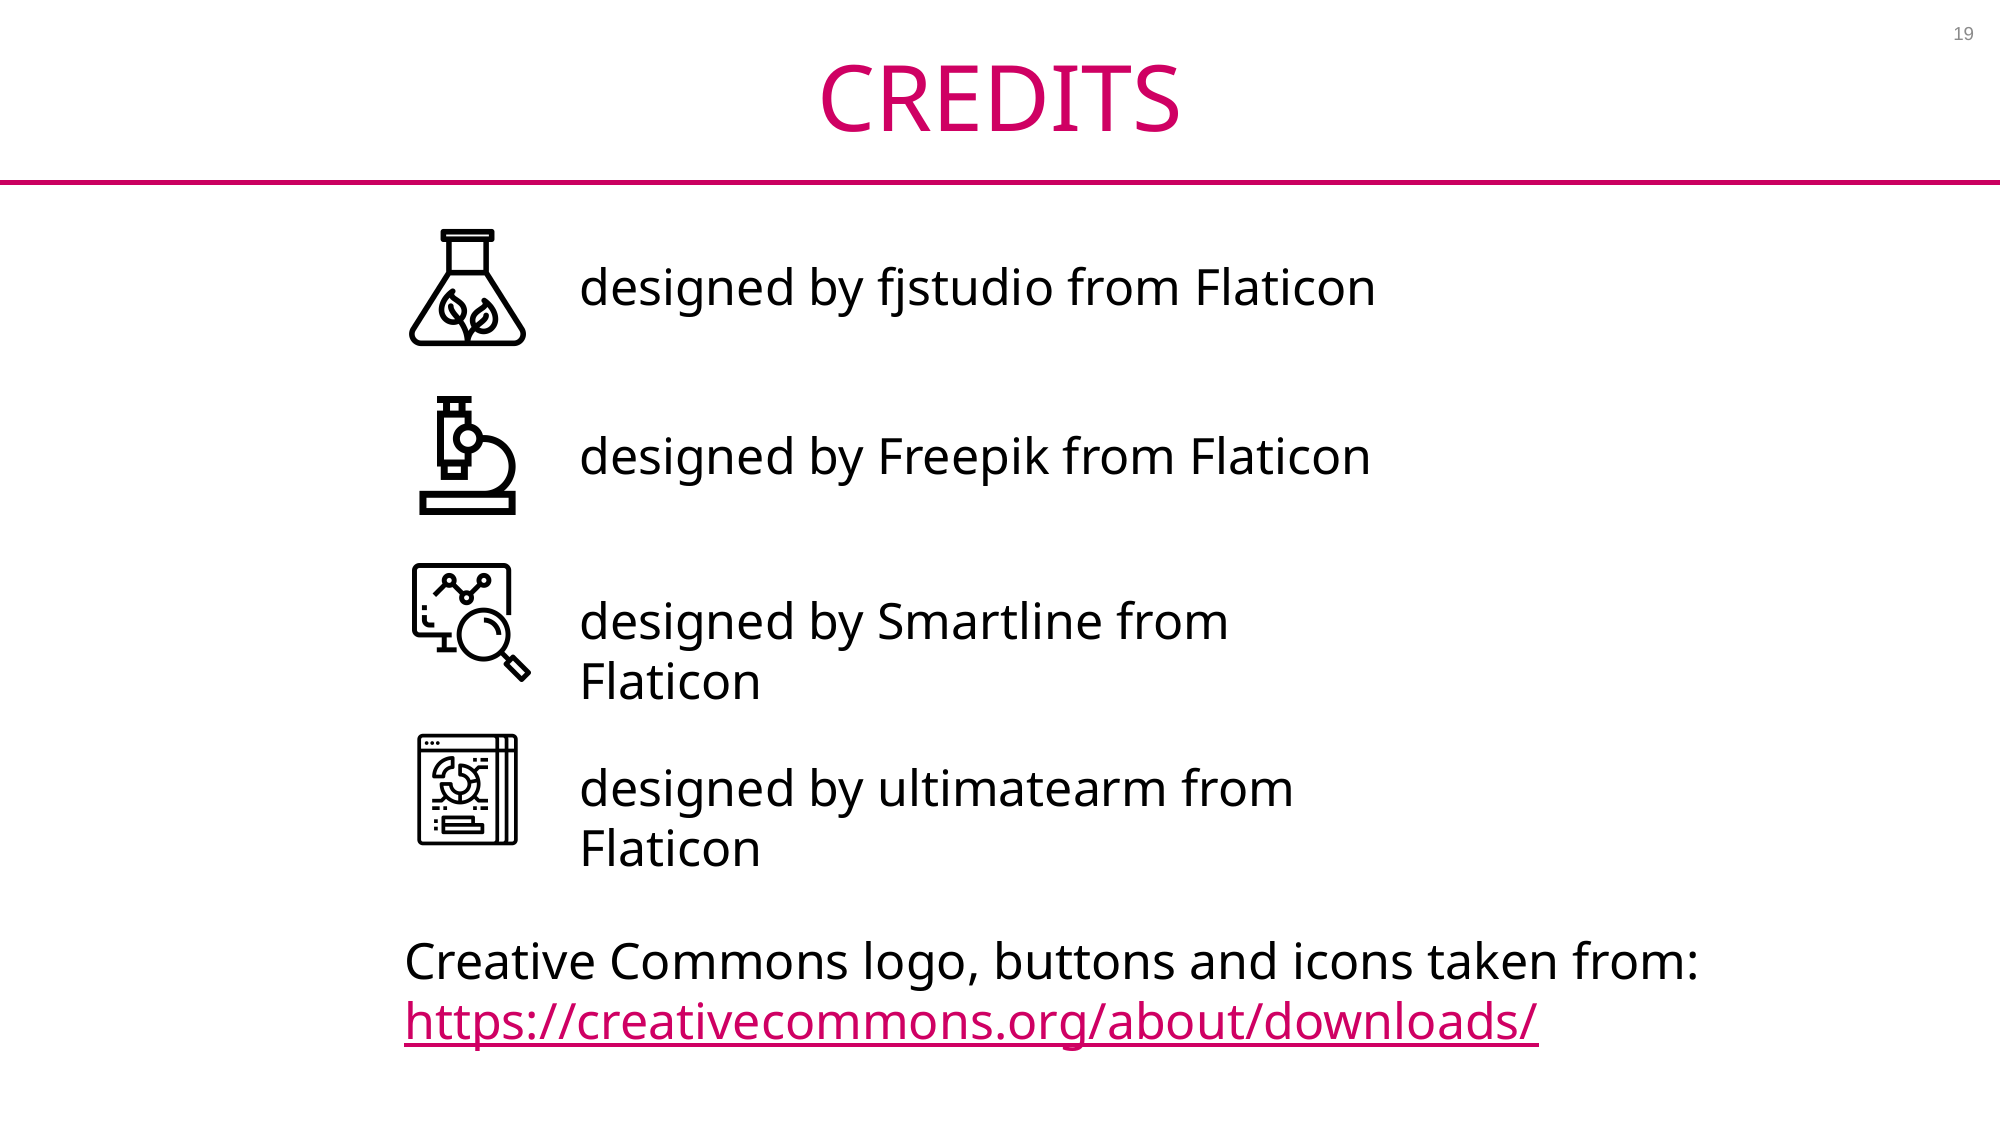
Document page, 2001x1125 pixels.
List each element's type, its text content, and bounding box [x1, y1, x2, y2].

picture [408, 730, 527, 850]
text_box designed by Freepik from Flaticon [564, 416, 1436, 492]
picture [412, 563, 532, 682]
title Credits [99, 19, 1900, 171]
text_box designed by fjstudio from Flaticon [564, 247, 1436, 323]
text_box Creative Commons logo, buttons and icons taken from: https://creativecommons.org/about/downloads/ [389, 922, 1757, 1066]
picture [408, 395, 527, 515]
slide_number 19 [1544, 3, 1995, 63]
text_box designed by Smartline from Flaticon [564, 581, 1436, 717]
text_box designed by ultimatearm from Flaticon [564, 748, 1494, 884]
picture [408, 228, 527, 348]
